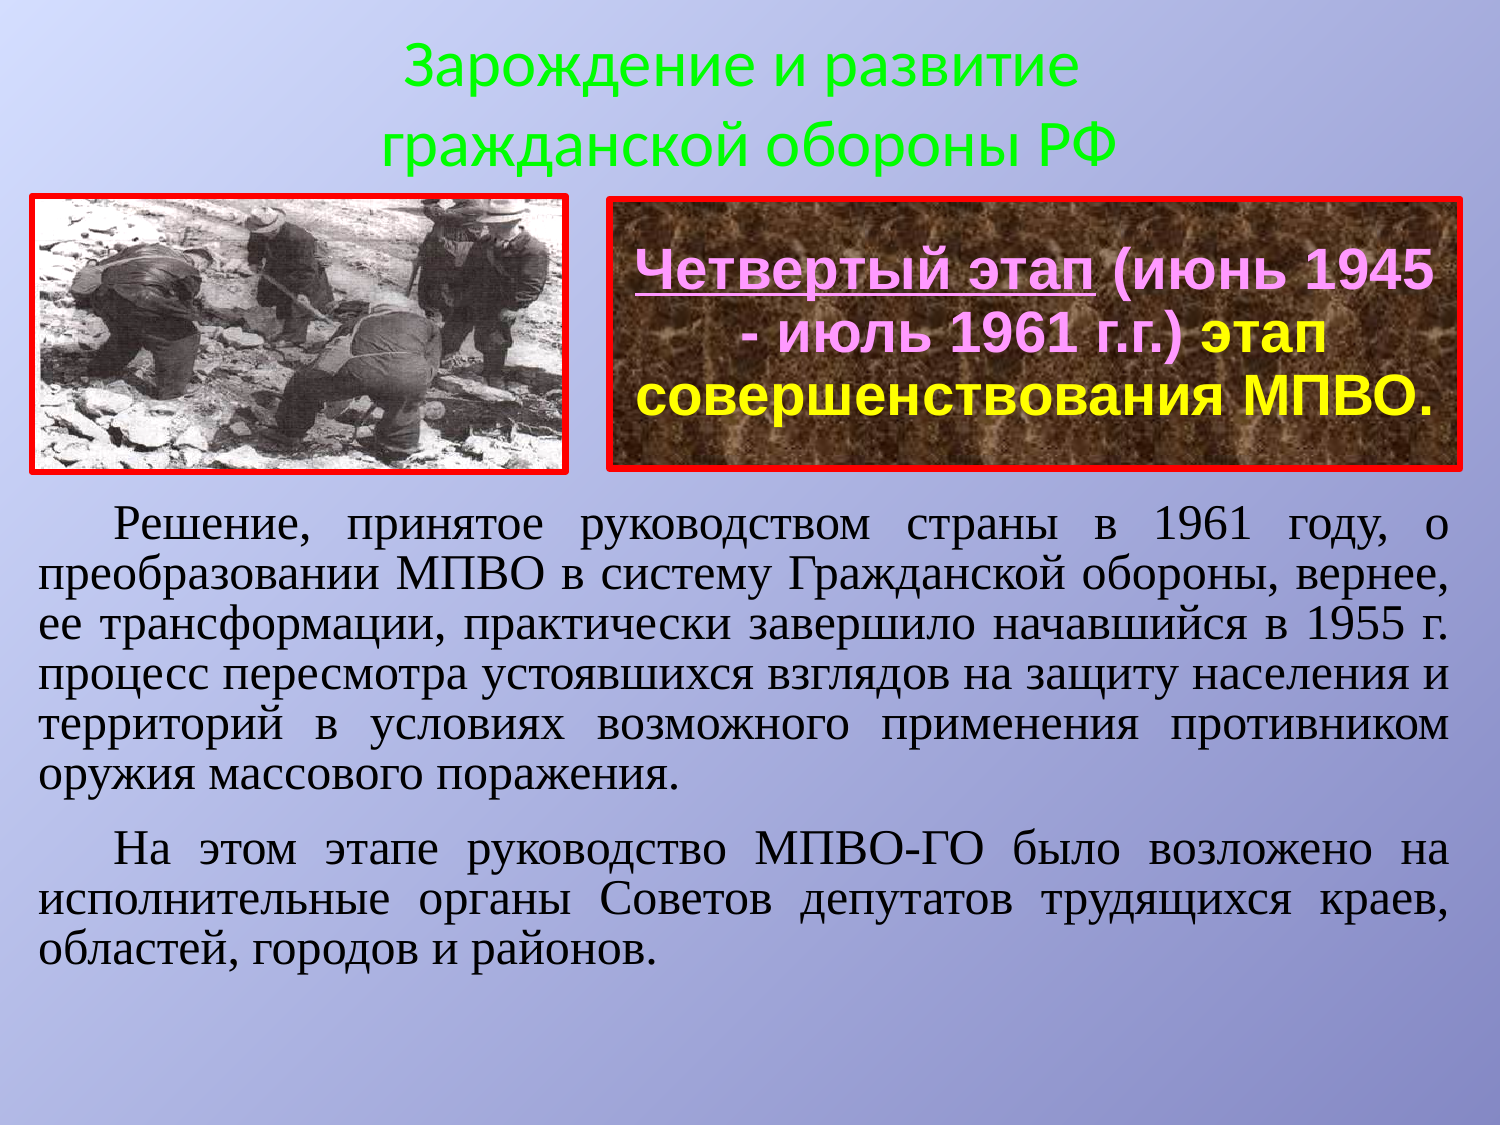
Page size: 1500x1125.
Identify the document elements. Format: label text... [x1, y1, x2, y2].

text_box Зарождение и развитие гражданской обороны РФ [0, 23, 1500, 176]
text_box Четвертый этап (июнь 1945 - июль 1961 г.г.) этап совершенствования МПВО. [609, 199, 1461, 469]
text_box Решение, принятое руководством страны в 1961 году, о преобразовании МПВО в систему Гражданской обороны, вернее, ее трансформации, практически завершило начавшийся в 1955 г. процесс пересмотра устоявшихся взглядов на защиту населения и территорий в условиях возможного применения противником оружия массового поражения. На этом этапе руководство МПВО-ГО было возложено на исполнительные органы Советов депутатов трудящихся краев, областей, городов и ра­йонов. [23, 492, 1465, 1090]
picture [34, 198, 563, 469]
